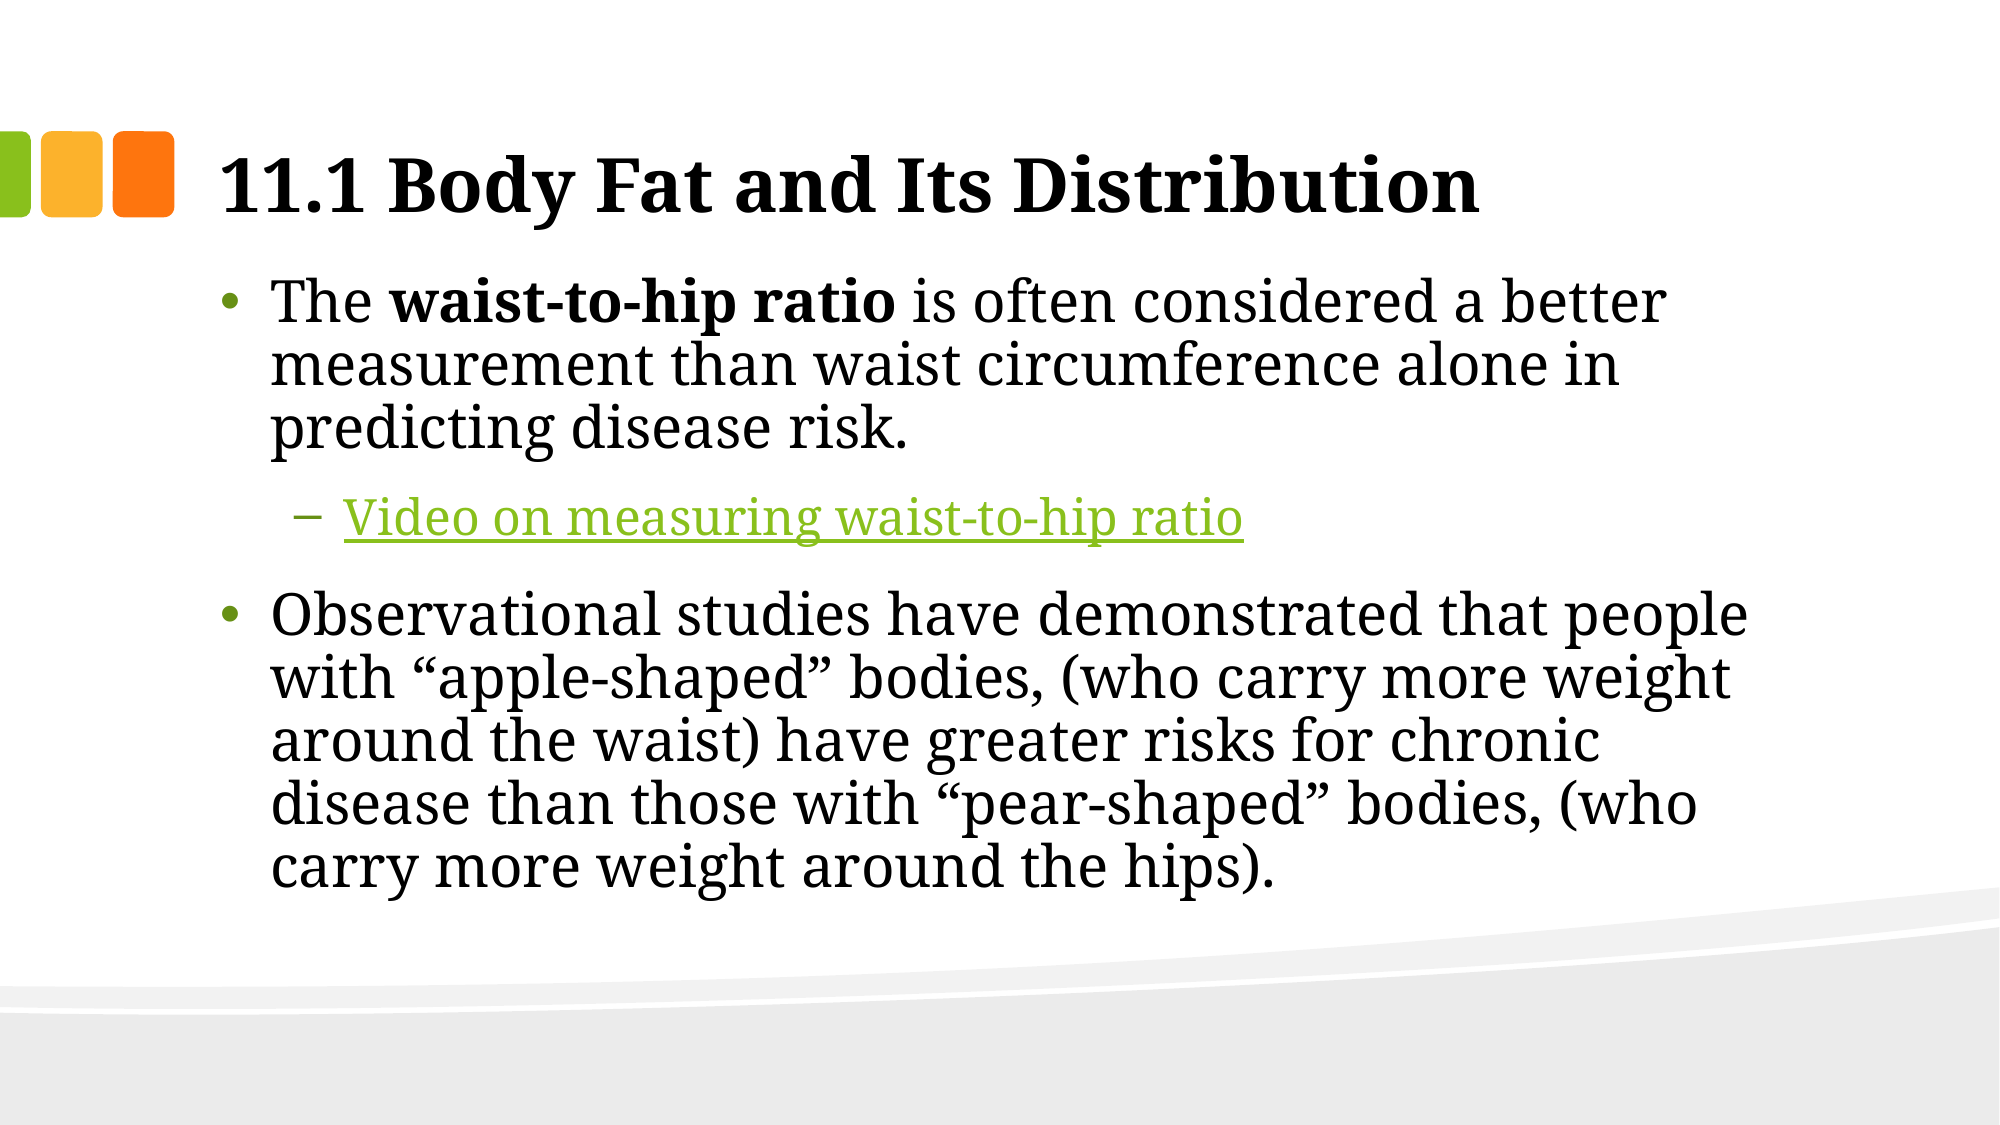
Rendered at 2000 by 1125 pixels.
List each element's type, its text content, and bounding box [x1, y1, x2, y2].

list The waist-to-hip ratio is often considered a better measurement than waist circumference alone in predicting disease risk. Video on measuring waist-to-hip ratio Observational studies have demonstrated that people with “apple-shaped” bodies, (who carry more weight around the waist) have greater risks for chronic disease than those with “pear-shaped” bodies, (who carry more weight around the hips). [199, 262, 1800, 1013]
title 11.1 Body Fat and Its Distribution [199, 24, 1800, 238]
